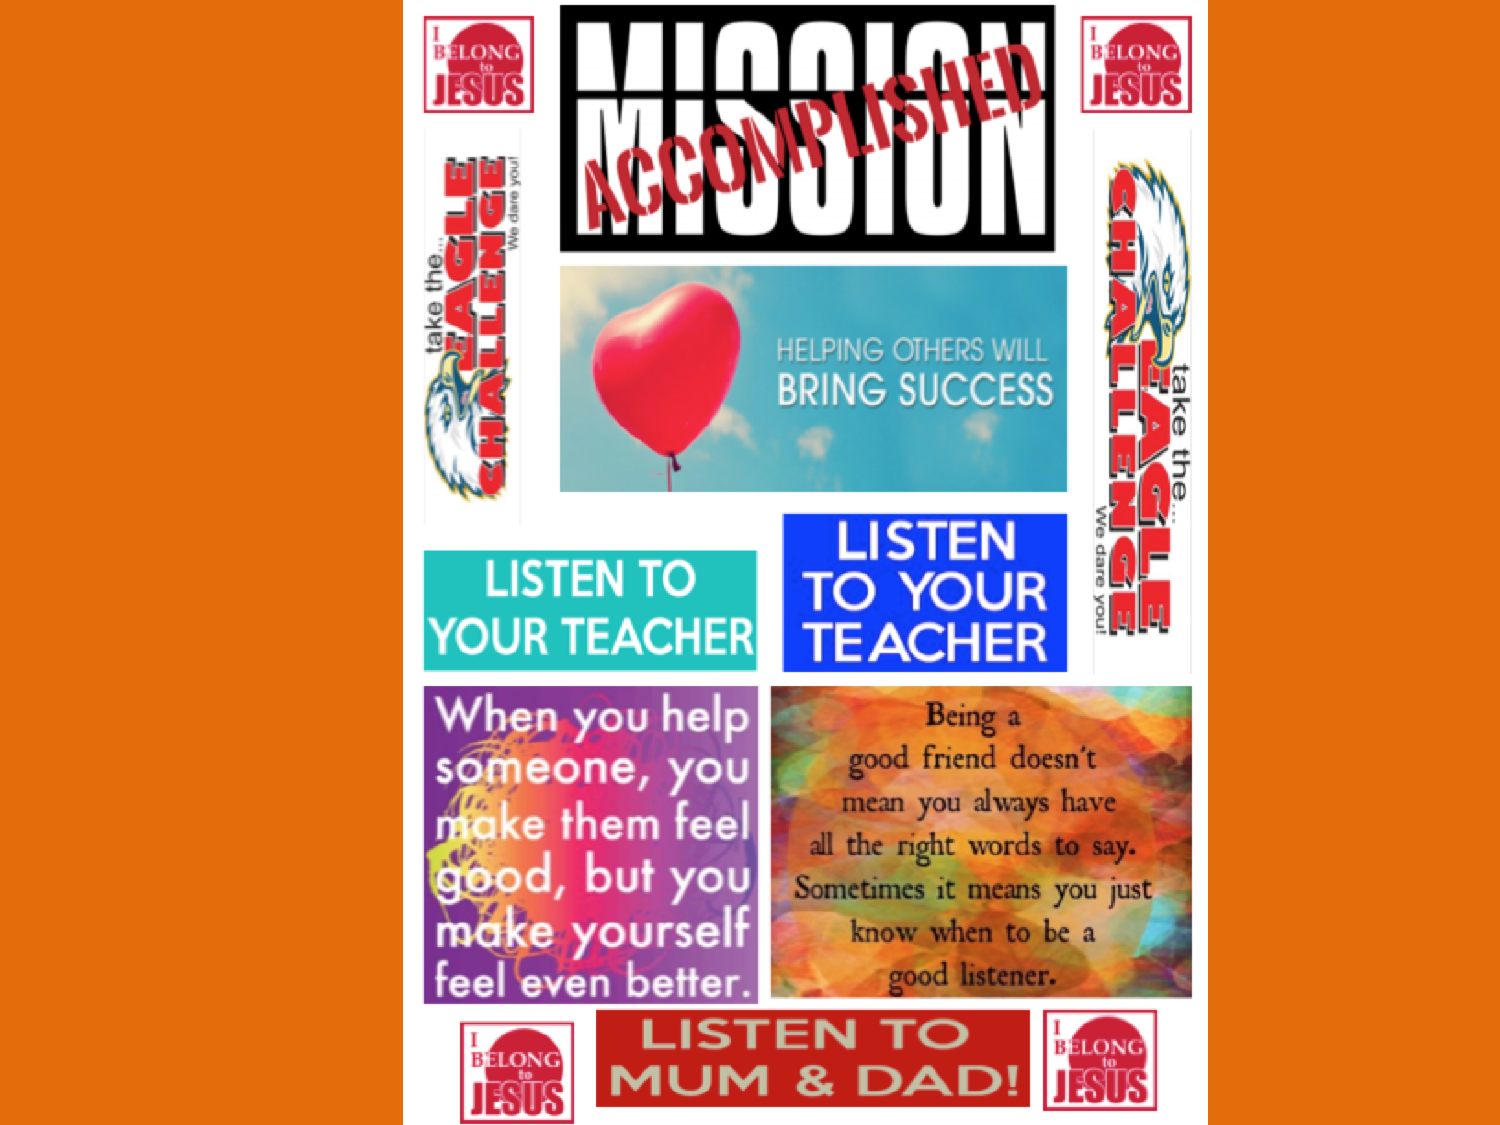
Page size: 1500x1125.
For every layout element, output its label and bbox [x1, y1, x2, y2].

picture [403, 0, 1208, 1125]
